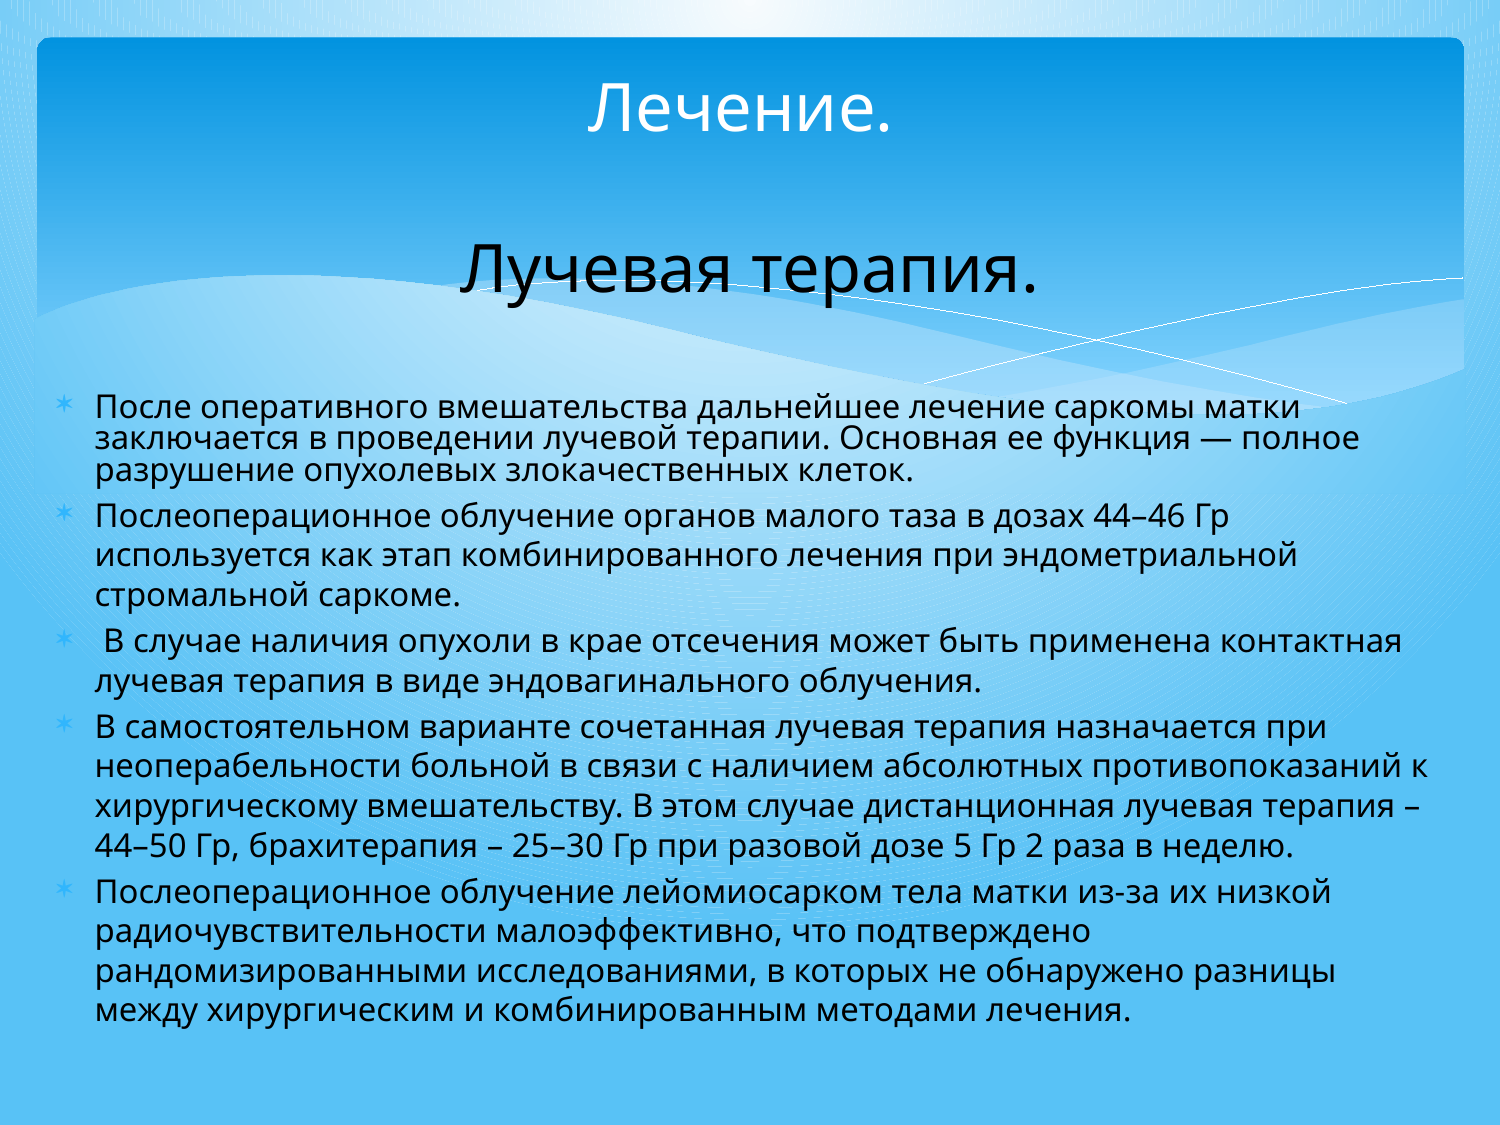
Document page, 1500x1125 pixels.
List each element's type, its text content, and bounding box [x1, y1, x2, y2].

list После оперативного вмешательства дальнейшее лечение саркомы матки заключается в проведении лучевой терапии. Основная ее функция — полное разрушение опухолевых злокачественных клеток. Послеоперационное облучение органов малого таза в дозах 44–46 Гр используется как этап комбинированного лечения при эндометриальной стромальной саркоме. В случае наличия опухоли в крае отсечения может быть применена контактная лучевая терапия в виде эндовагинального облучения. В самостоятельном варианте сочетанная лучевая терапия назначается при неоперабельности больной в связи с наличием абсолютных противопоказаний к хирургическому вмешательству. В этом случае дистанционная лучевая терапия – 44–50 Гр, брахитерапия – 25–30 Гр при разовой дозе 5 Гр 2 раза в неделю. Послеоперационное облучение лейомиосарком тела матки из-за их низкой радиочувствительности малоэффективно, что подтверждено рандомизированными исследованиями, в которых не обнаружено разницы между хирургическим и комбинированным методами лечения. [41, 385, 1459, 1071]
title Лечение. Лучевая терапия. [75, 55, 1425, 315]
